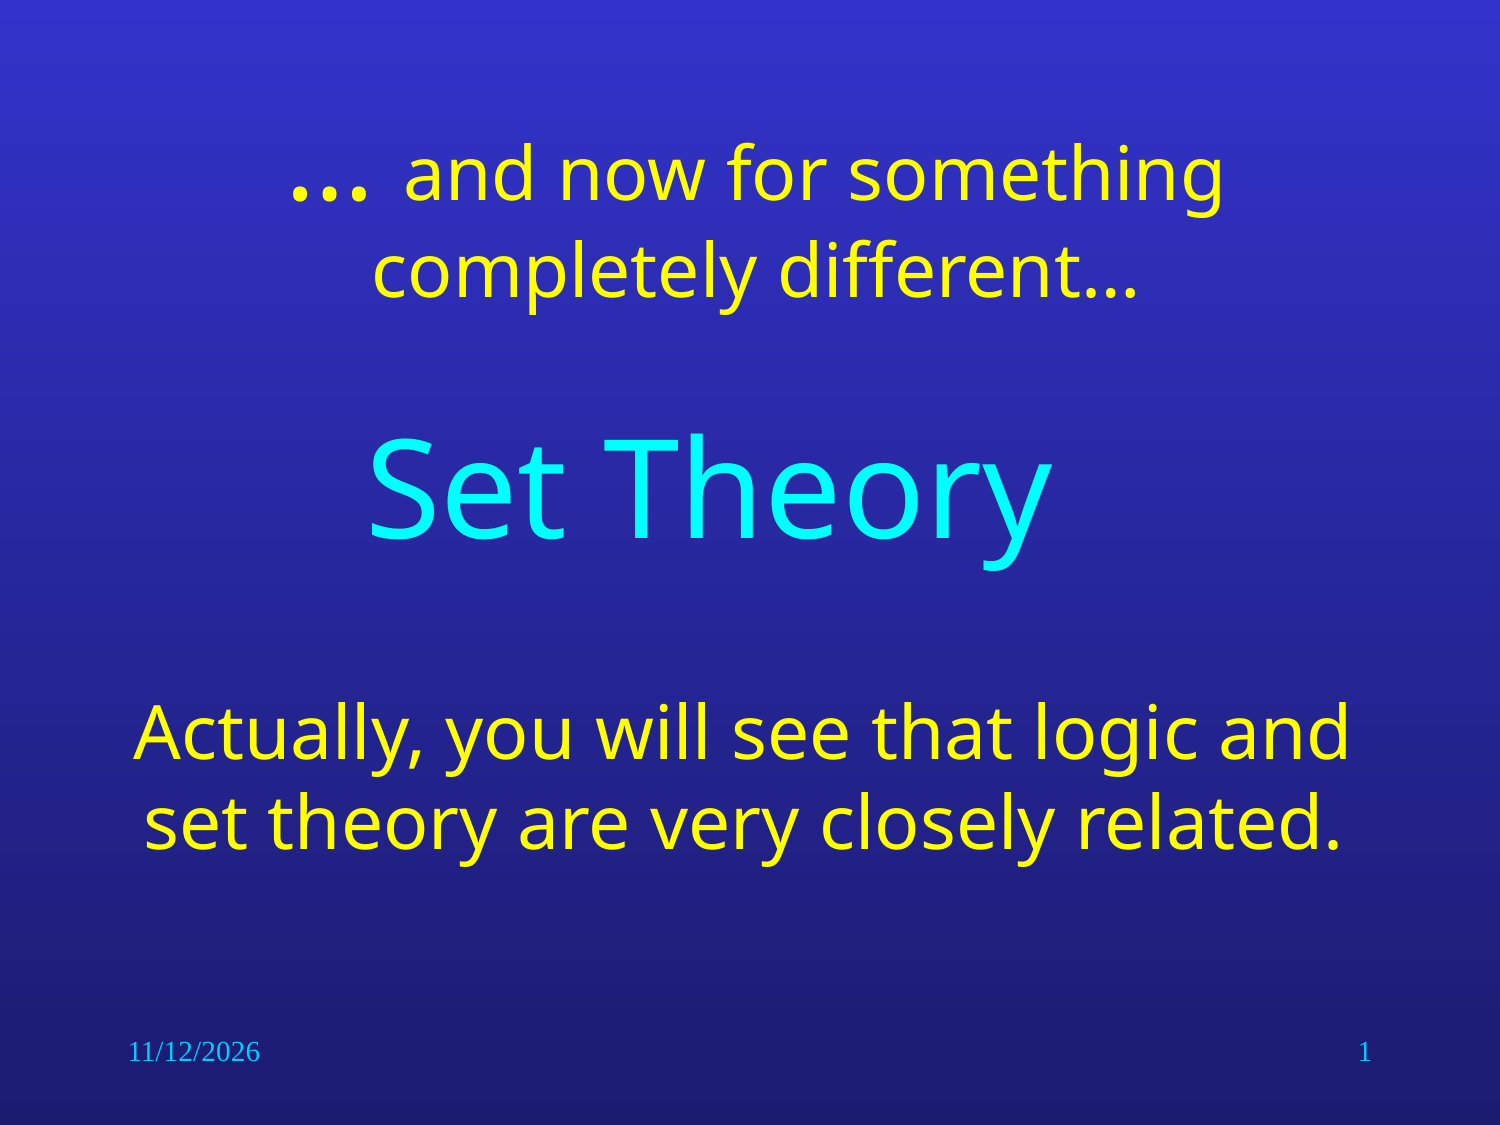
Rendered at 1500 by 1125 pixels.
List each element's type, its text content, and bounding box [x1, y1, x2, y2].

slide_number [112, 1025, 425, 1100]
slide_number 1 [1074, 1025, 1388, 1100]
title … and now for something completely different… [112, 24, 1400, 375]
list Set Theory [350, 412, 1150, 575]
text_box Actually, you will see that logic and set theory are very closely related. [99, 600, 1388, 950]
